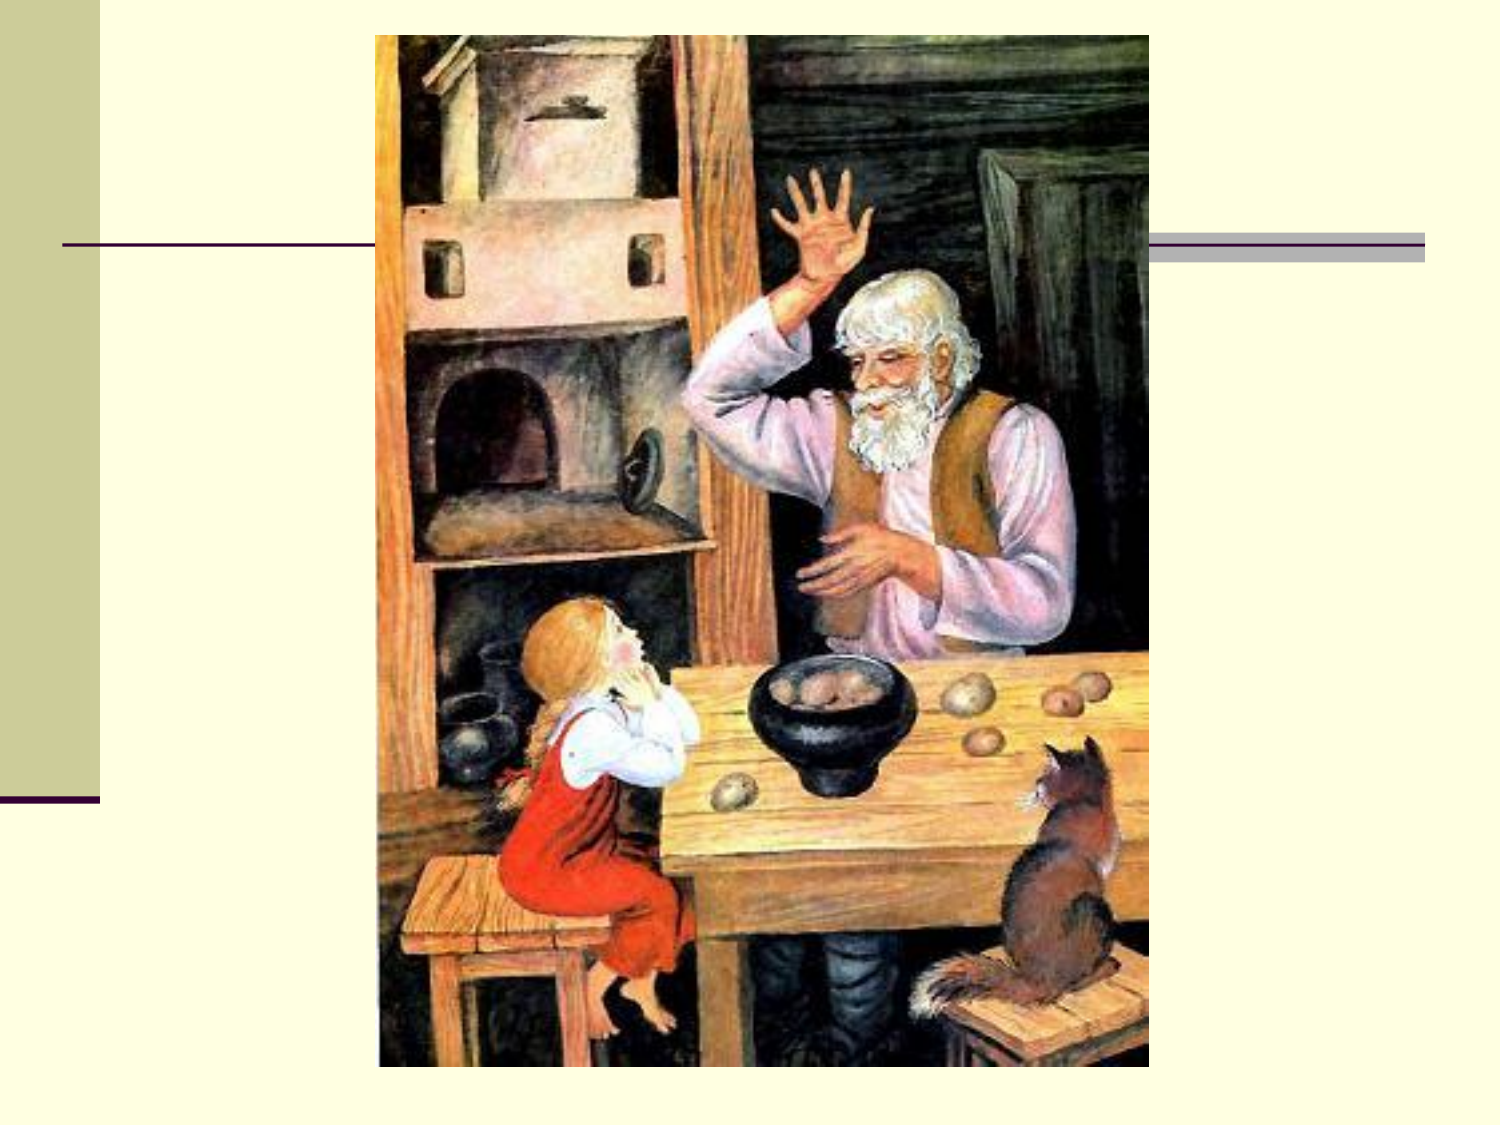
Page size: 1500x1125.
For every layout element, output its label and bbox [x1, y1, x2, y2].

picture [374, 34, 1149, 1067]
